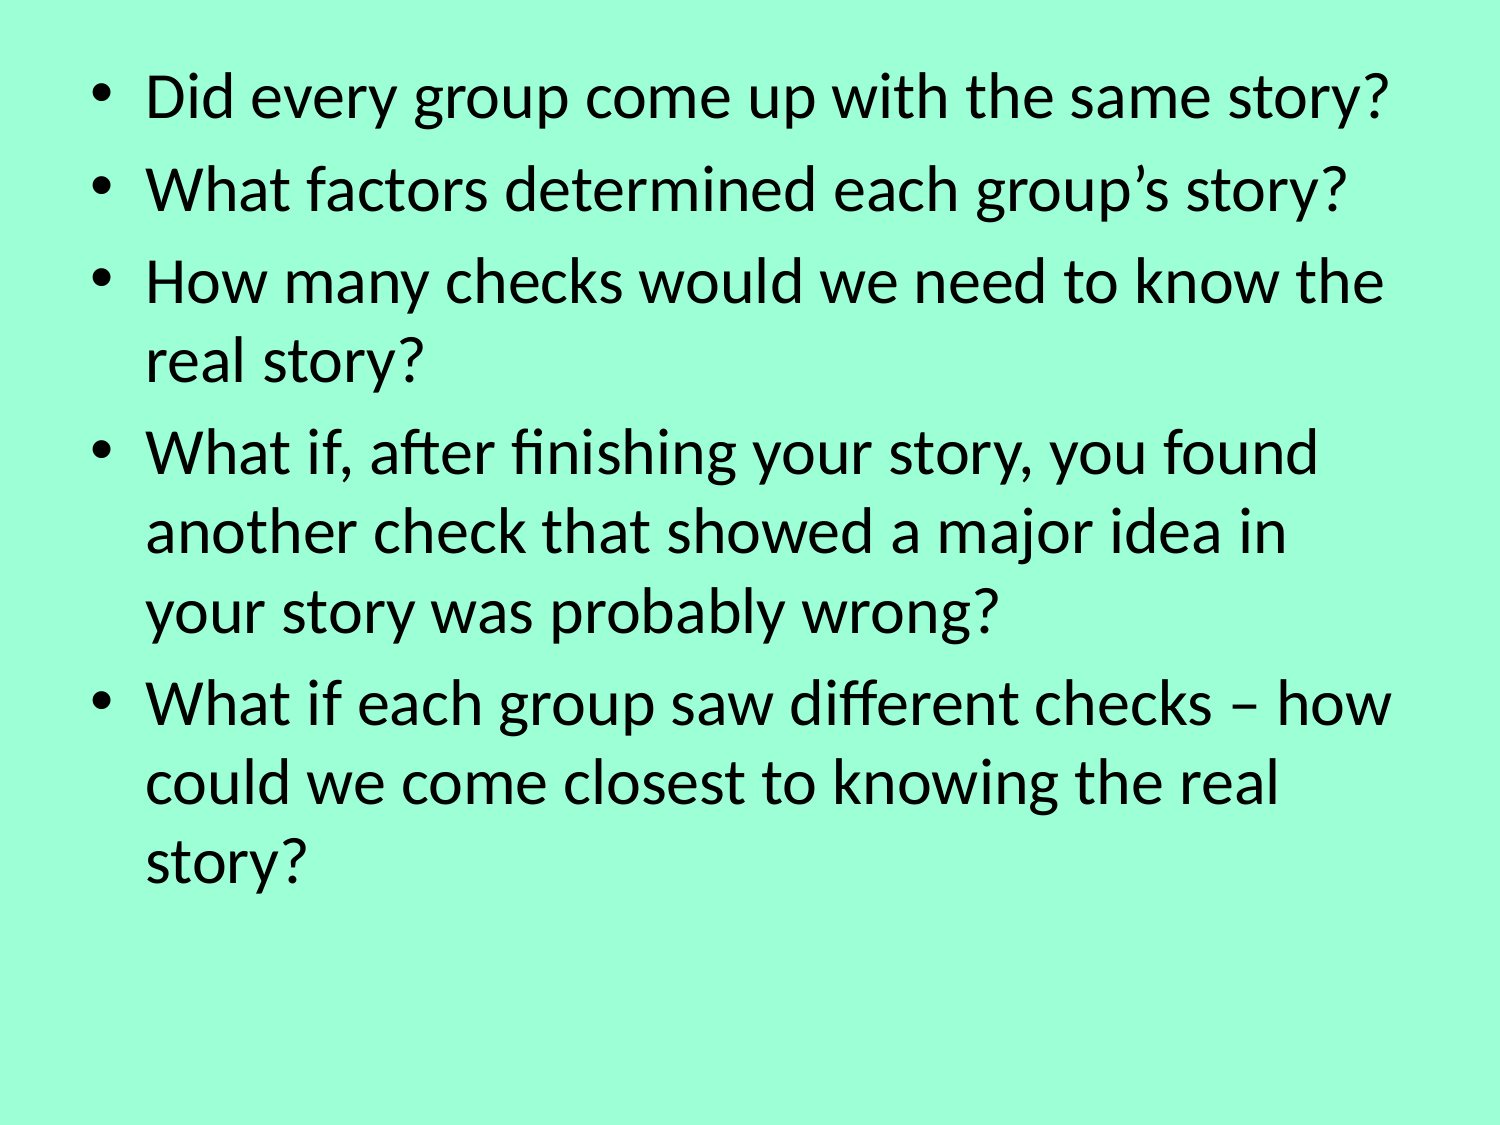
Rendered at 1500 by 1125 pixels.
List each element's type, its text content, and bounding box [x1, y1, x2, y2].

list Did every group come up with the same story? What factors determined each group’s story? How many checks would we need to know the real story? What if, after finishing your story, you found another check that showed a major idea in your story was probably wrong? What if each group saw different checks – how could we come closest to knowing the real story? [75, 45, 1425, 1005]
